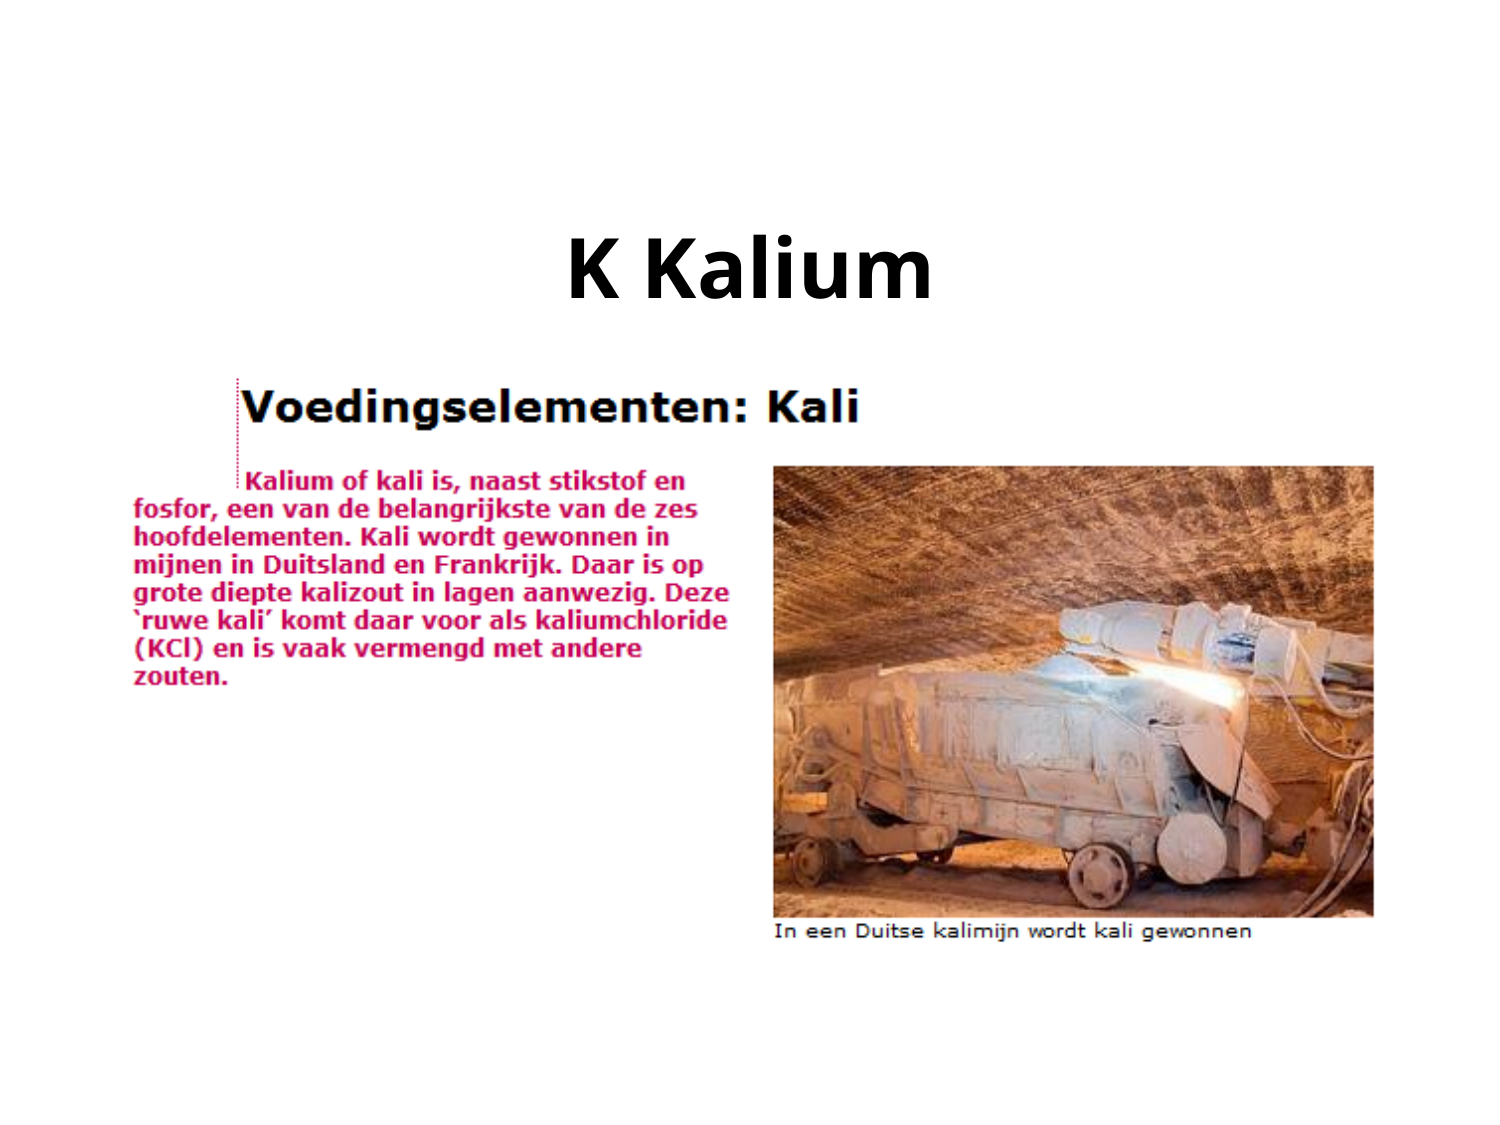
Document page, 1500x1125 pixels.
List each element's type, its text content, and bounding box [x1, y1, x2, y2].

title K Kalium [283, 184, 1217, 347]
picture [88, 373, 1408, 958]
